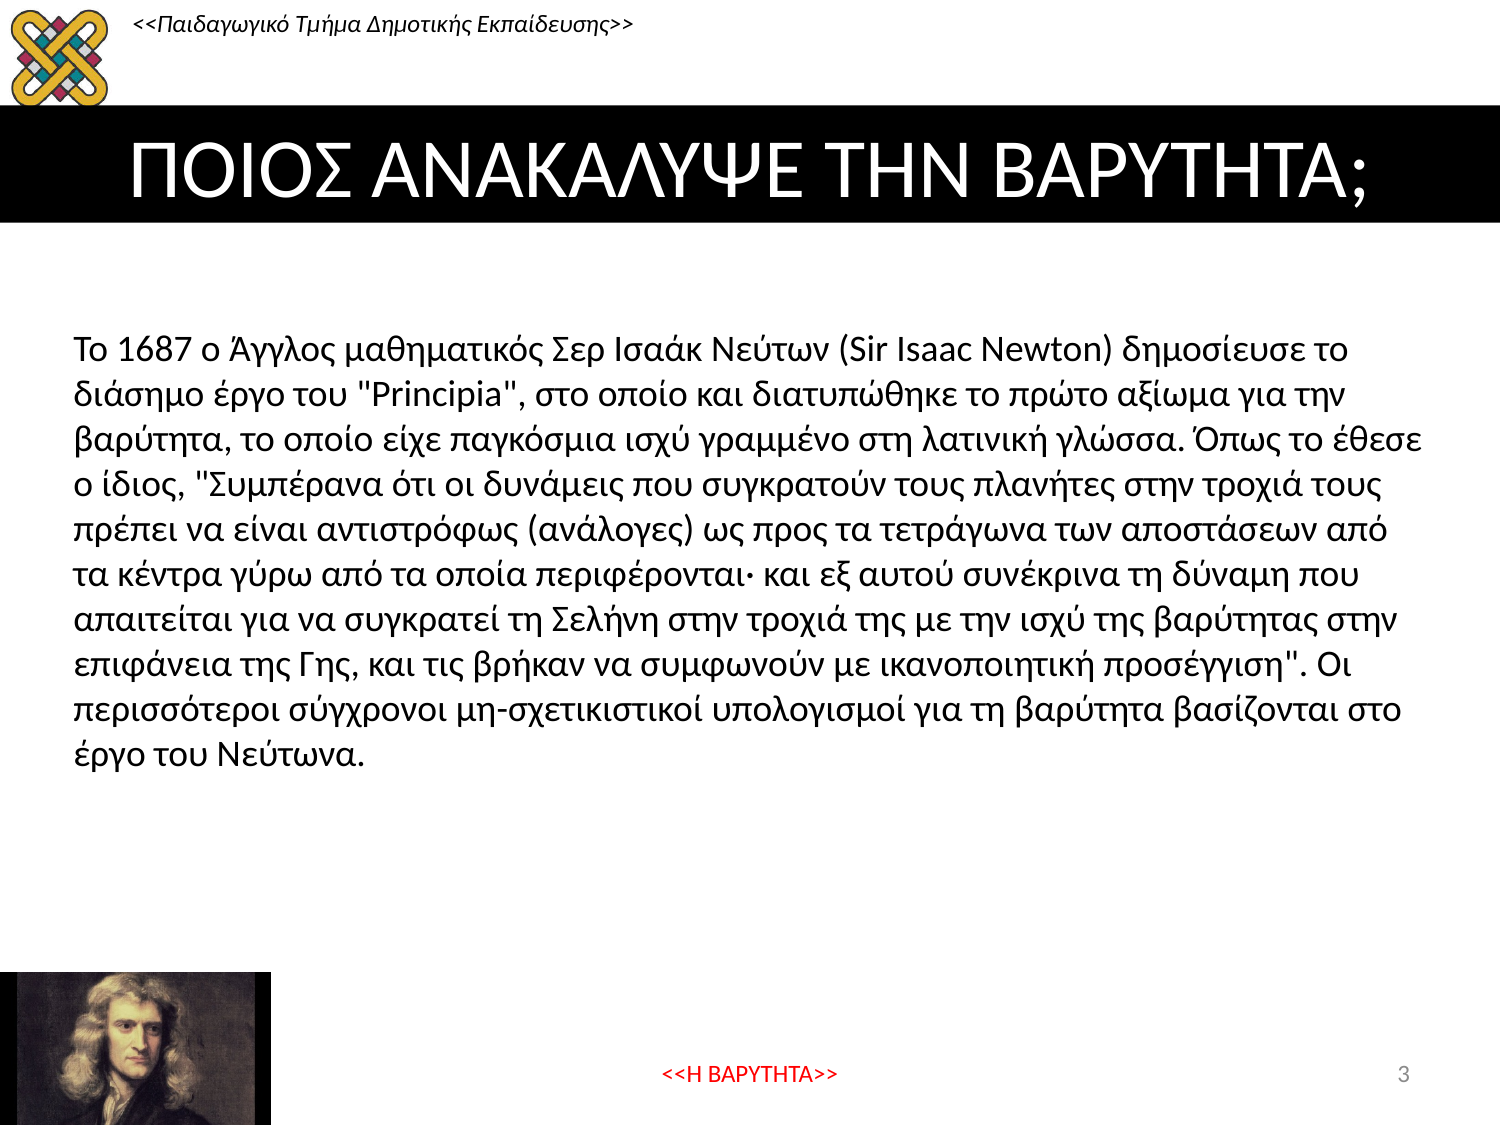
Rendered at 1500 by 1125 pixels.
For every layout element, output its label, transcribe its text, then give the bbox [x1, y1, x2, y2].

picture [0, 972, 271, 1125]
title ΠΟΙΟΣ ΑΝΑΚΑΛΥΨΕ ΤΗΝ ΒΑΡΥΤΗΤΑ; [0, 105, 1500, 223]
footer <<Η ΒΑΡΎΤΗΤΑ>> [512, 1042, 988, 1103]
text_box Το 1687 ο Άγγλος μαθηματικός Σερ Ισαάκ Νεύτων (Sir Isaac Newton) δημοσίευσε το διάσημο έργο του "Principia", στο οποίο και διατυπώθηκε το πρώτο αξίωμα για την βαρύτητα, το οποίο είχε παγκόσμια ισχύ γραμμένο στη λατινική γλώσσα. Όπως το έθεσε ο ίδιος, "Συμπέρανα ότι οι δυνάμεις που συγκρατούν τους πλανήτες στην τροχιά τους πρέπει να είναι αντιστρόφως (ανάλογες) ως προς τα τετράγωνα των αποστάσεων από τα κέντρα γύρω από τα οποία περιφέρονται· και εξ αυτού συνέκρινα τη δύναμη που απαιτείται για να συγκρατεί τη Σελήνη στην τροχιά της με την ισχύ της βαρύτητας στην επιφάνεια της Γης, και τις βρήκαν να συμφωνούν με ικανοποιητική προσέγγιση". Οι περισσότεροι σύγχρονοι μη-σχετικιστικοί υπολογισμοί για τη βαρύτητα βασίζονται στο έργο του Νεύτωνα. [58, 316, 1442, 782]
slide_number 3 [1074, 1042, 1425, 1103]
picture [0, 0, 118, 105]
